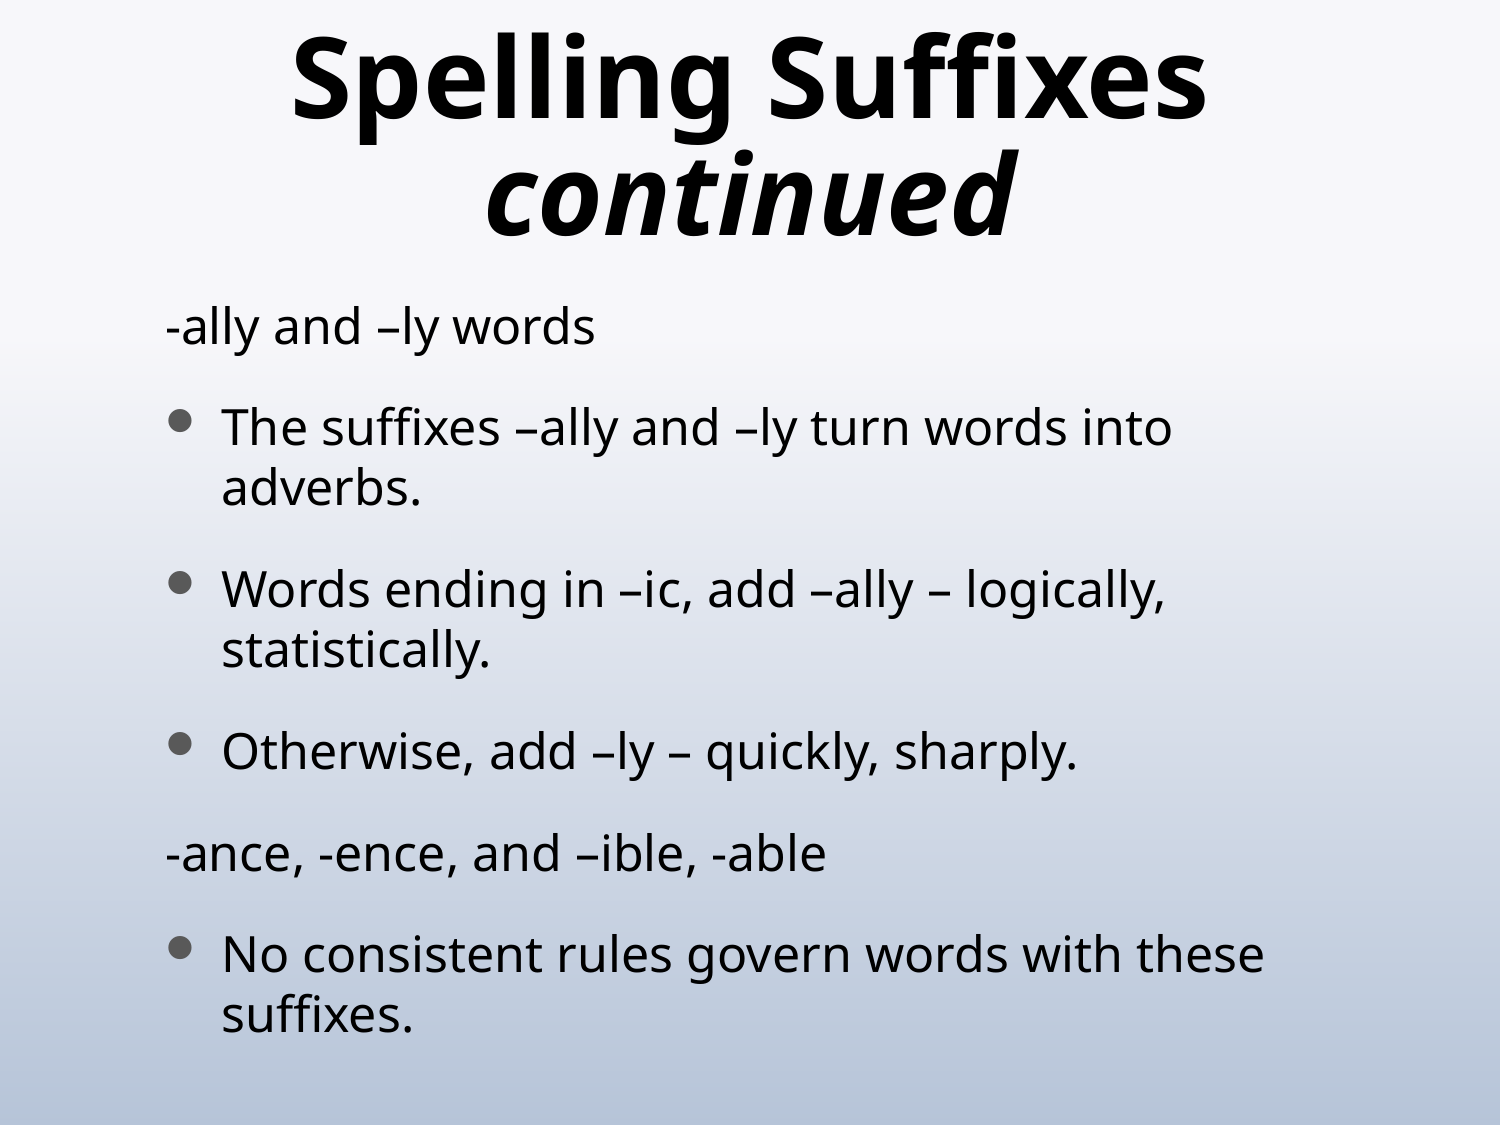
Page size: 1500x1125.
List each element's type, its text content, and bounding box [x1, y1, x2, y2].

title Spelling Suffixes continued [150, 37, 1350, 245]
list -ally and –ly words The suffixes –ally and –ly turn words into adverbs. Words ending in –ic, add –ally – logically, statistically. Otherwise, add –ly – quickly, sharply. -ance, -ence, and –ible, -able No consistent rules govern words with these suffixes. [150, 286, 1350, 993]
